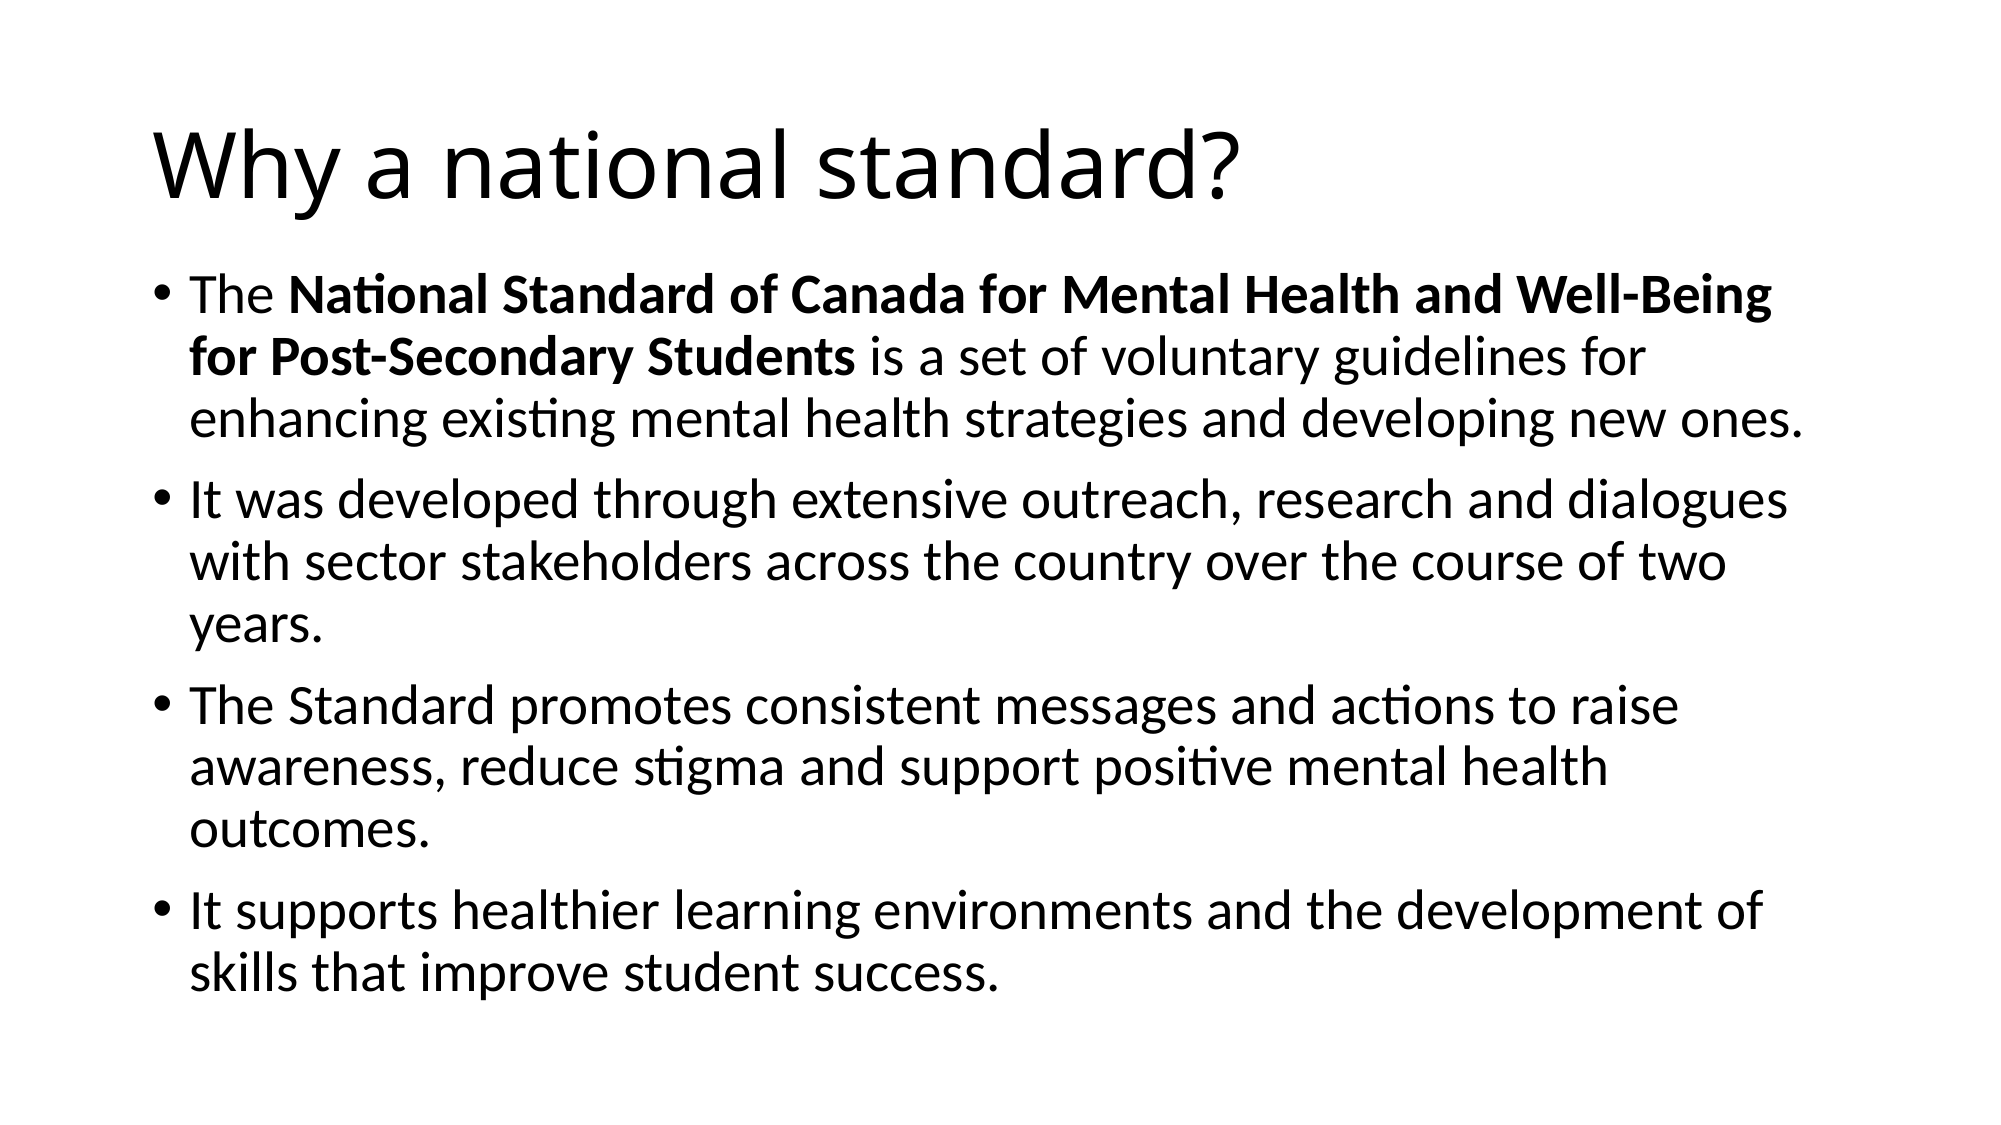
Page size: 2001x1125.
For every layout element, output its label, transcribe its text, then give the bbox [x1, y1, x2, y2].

list The National Standard of Canada for Mental Health and Well-Being for Post-Secondary Students is a set of voluntary guidelines for enhancing existing mental health strategies and developing new ones. It was developed through extensive outreach, research and dialogues with sector stakeholders across the country over the course of two years. The Standard promotes consistent messages and actions to raise awareness, reduce stigma and support positive mental health outcomes. It supports healthier learning environments and the development of skills that improve student success. [137, 257, 1863, 1016]
title Why a national standard? [137, 59, 1863, 257]
